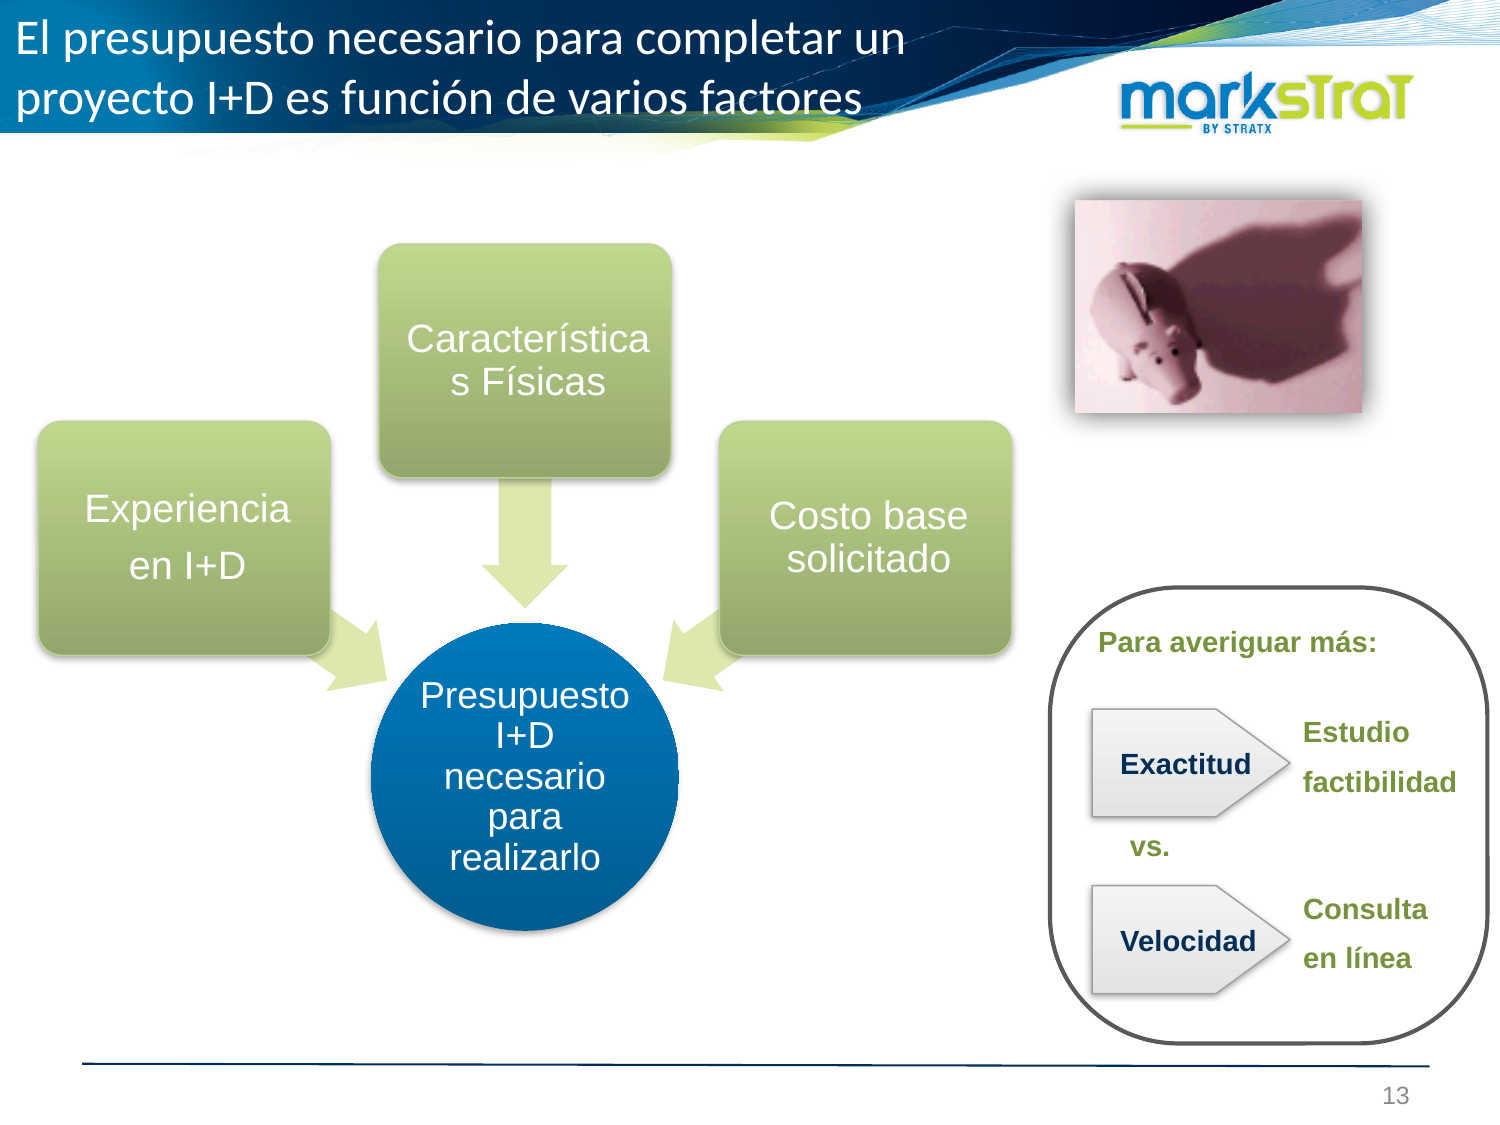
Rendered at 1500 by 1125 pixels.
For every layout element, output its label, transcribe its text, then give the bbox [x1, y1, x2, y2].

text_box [1049, 587, 1488, 1044]
title El presupuesto necesario para completar un proyecto I+D es función de varios factores [0, 0, 938, 129]
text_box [37, 224, 1013, 951]
picture [0, 0, 1500, 1125]
slide_number 13 [1074, 1065, 1425, 1125]
